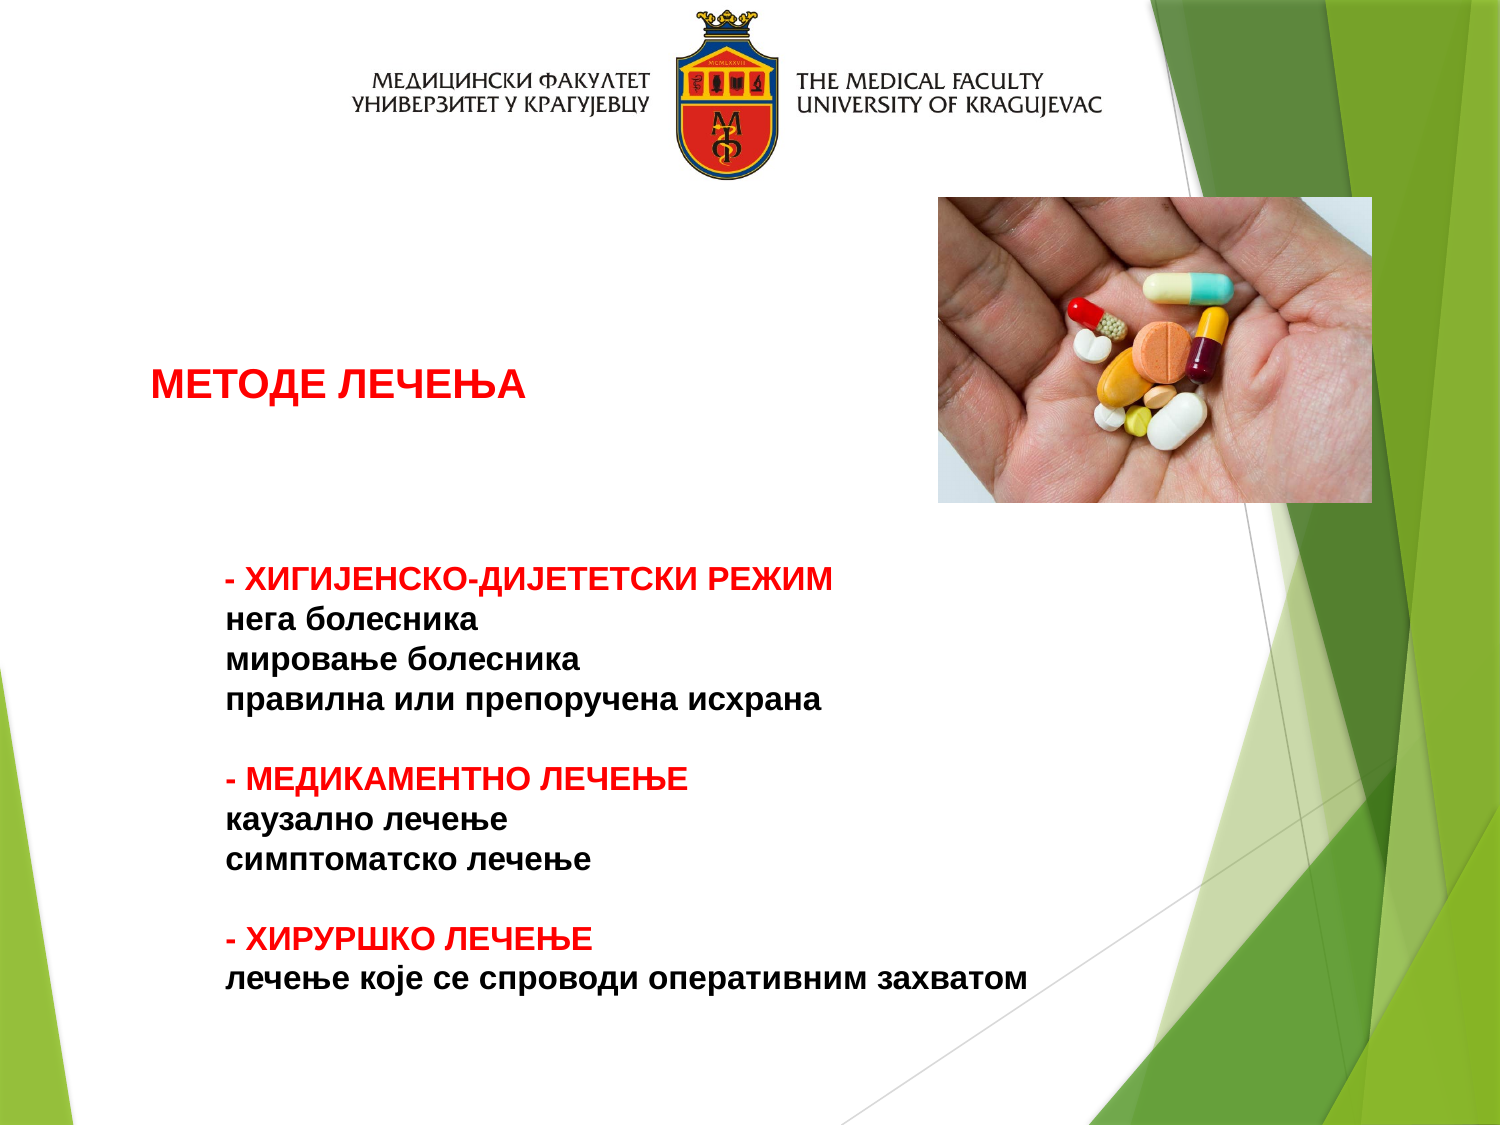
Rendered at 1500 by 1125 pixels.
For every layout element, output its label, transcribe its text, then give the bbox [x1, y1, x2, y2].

picture [328, 0, 1125, 191]
picture [938, 197, 1373, 503]
text_box МЕТОДЕ ЛЕЧЕЊА - ХИГИЈЕНСКО-ДИЈЕТЕТСКИ РЕЖИМ нега болесника мировање болесника правилна или препоручена исхрана - МЕДИКАМЕНТНО ЛЕЧЕЊЕ каузално лечење симптоматско лечење - ХИРУРШКО ЛЕЧЕЊЕ лечење које се спроводи оперативним захватом [135, 349, 1144, 1004]
